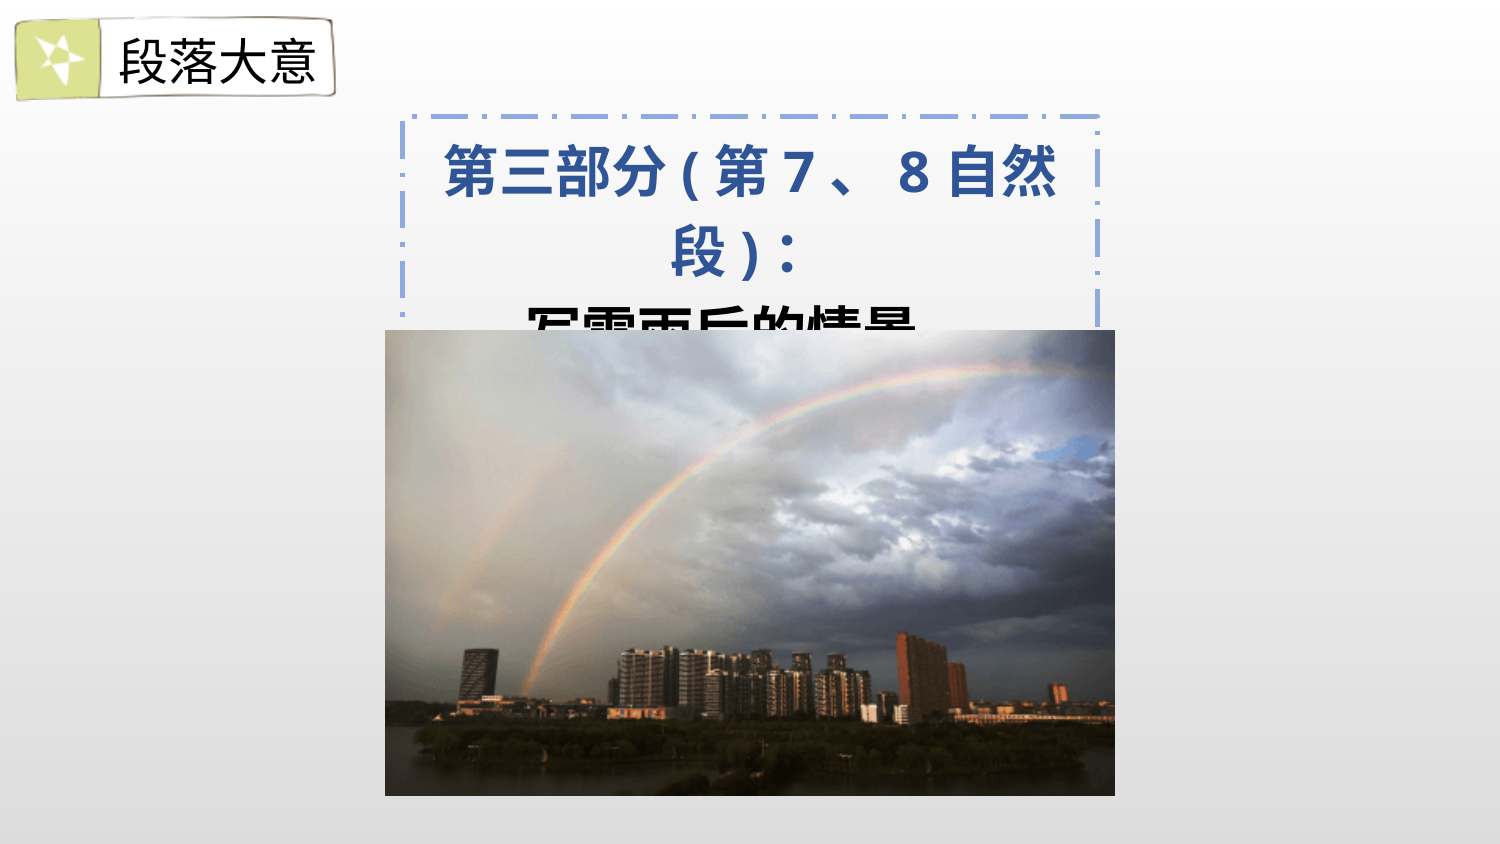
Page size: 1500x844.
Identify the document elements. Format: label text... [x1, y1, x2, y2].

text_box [12, 15, 339, 103]
picture [385, 330, 1115, 796]
text_box 第三部分(第7、8自然段)： 写雷雨后的情景。 [402, 116, 1098, 330]
